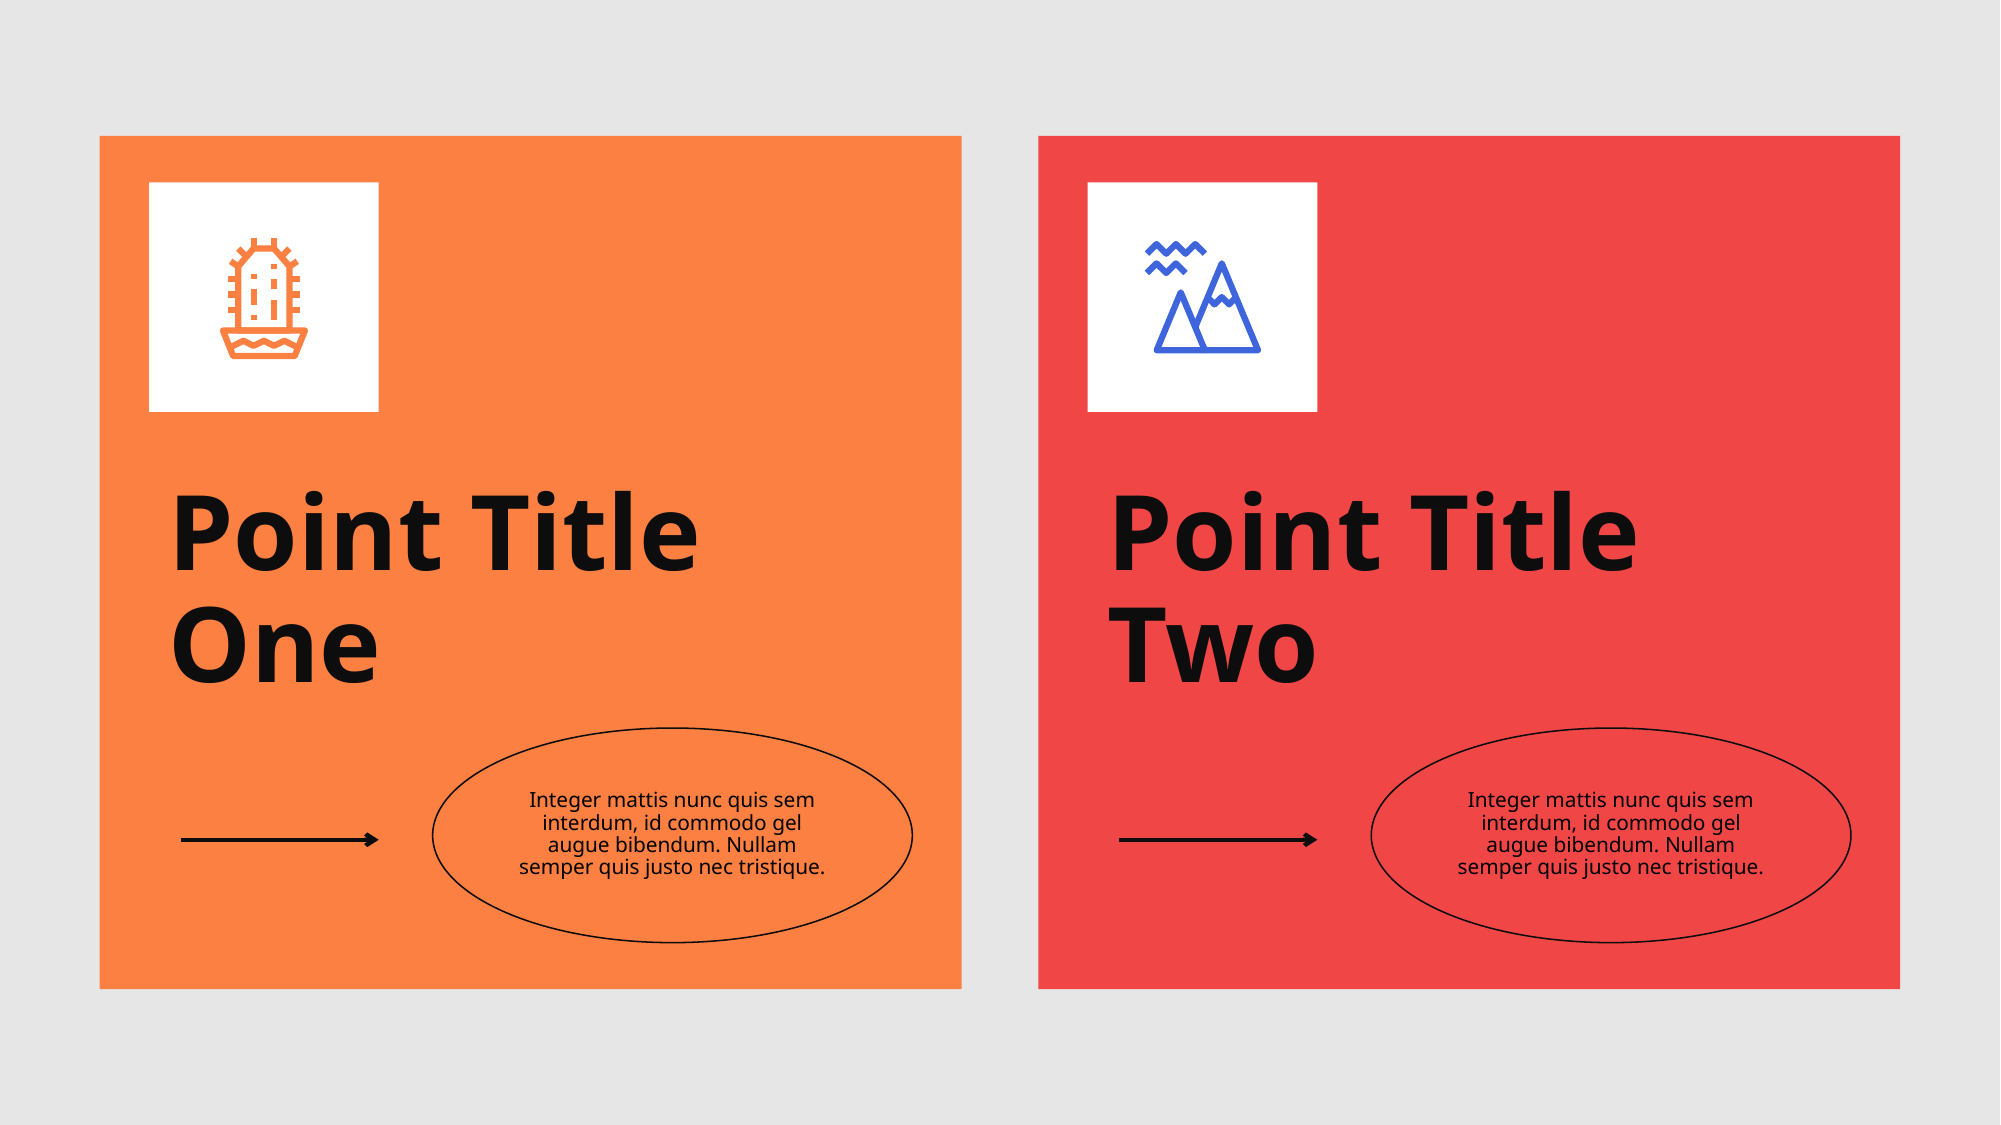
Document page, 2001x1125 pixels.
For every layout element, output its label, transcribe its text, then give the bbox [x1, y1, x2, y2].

list Point Title Two [1091, 473, 1722, 741]
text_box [222, 238, 305, 357]
text_box [148, 181, 380, 413]
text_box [1146, 243, 1258, 351]
text_box [431, 739, 914, 944]
text_box [1370, 739, 1852, 944]
list Integer mattis nunc quis sem interdum, id commodo gel augue bibendum. Nullam semper quis justo nec tristique. [495, 782, 850, 898]
text_box [1087, 181, 1318, 413]
text_box [1037, 135, 1901, 990]
list Integer mattis nunc quis sem interdum, id commodo gel augue bibendum. Nullam semper quis justo nec tristique. [1433, 782, 1788, 898]
text_box [99, 135, 963, 990]
list Point Title One [153, 473, 784, 741]
